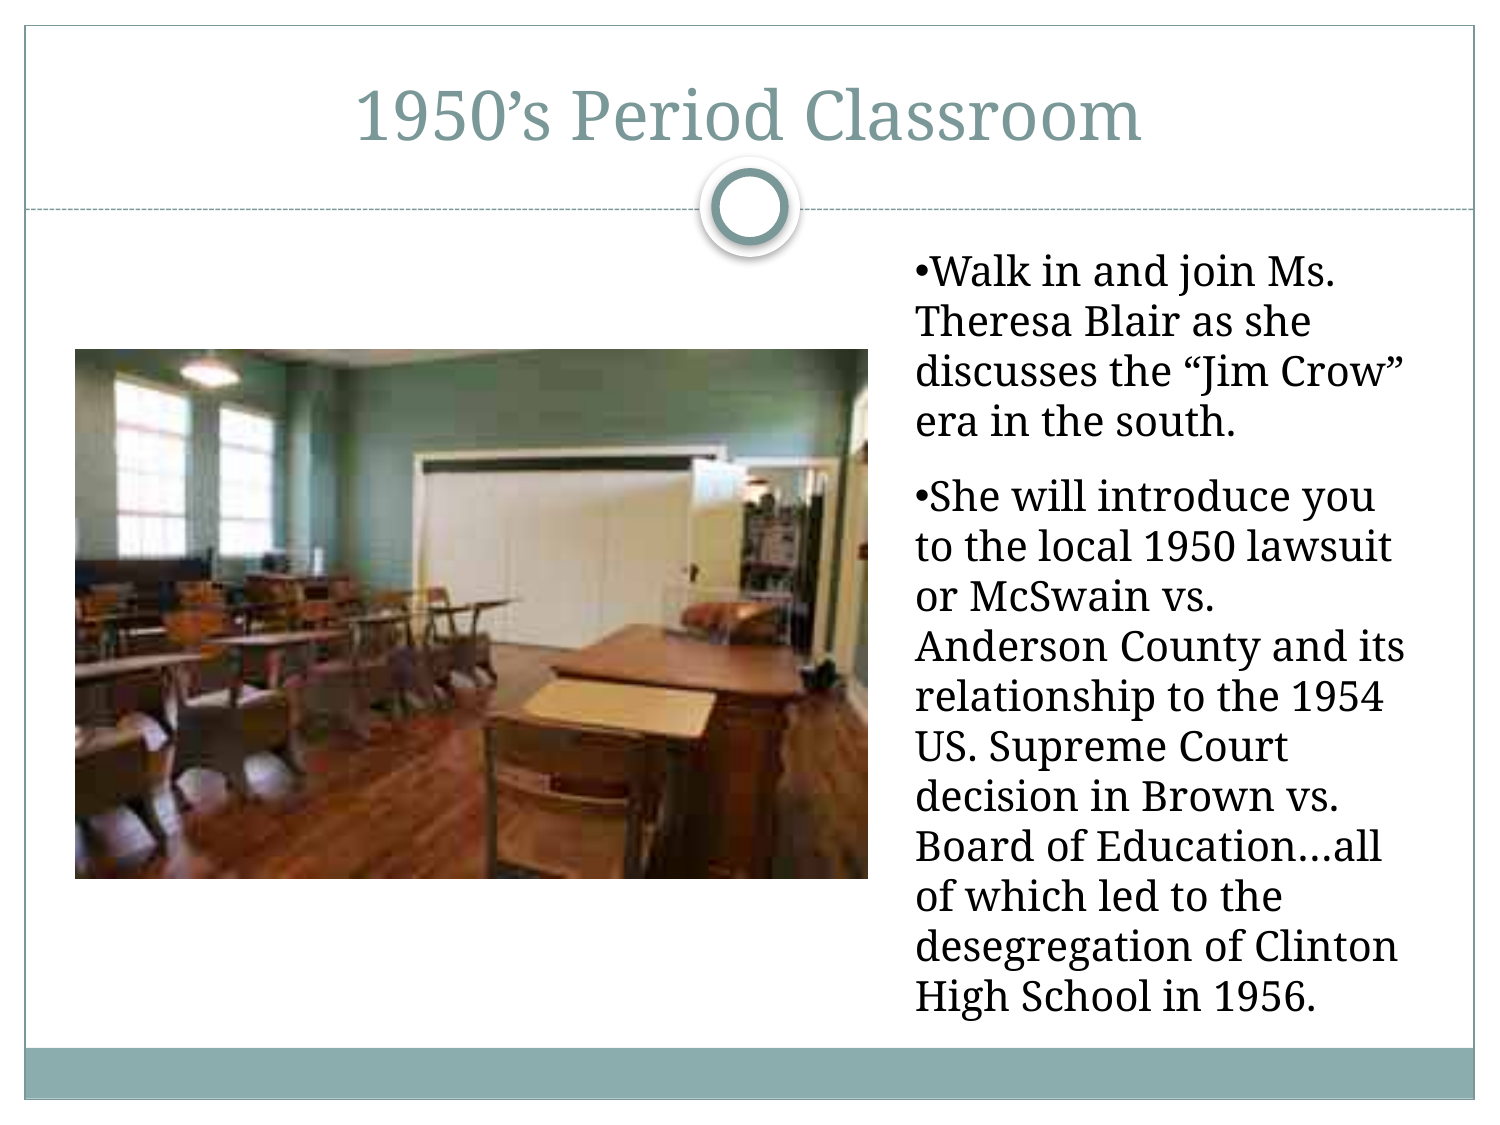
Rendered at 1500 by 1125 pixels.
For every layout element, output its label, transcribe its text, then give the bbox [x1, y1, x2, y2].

title 1950’s Period Classroom [49, 37, 1450, 162]
text_box She will introduce you to the local 1950 lawsuit or McSwain vs. Anderson County and its relationship to the 1954 US. Supreme Court decision in Brown vs. Board of Education…all of which led to the desegregation of Clinton High School in 1956. [899, 462, 1425, 1028]
picture [74, 349, 869, 879]
text_box Walk in and join Ms. Theresa Blair as she discusses the “Jim Crow” era in the south. [899, 237, 1425, 453]
